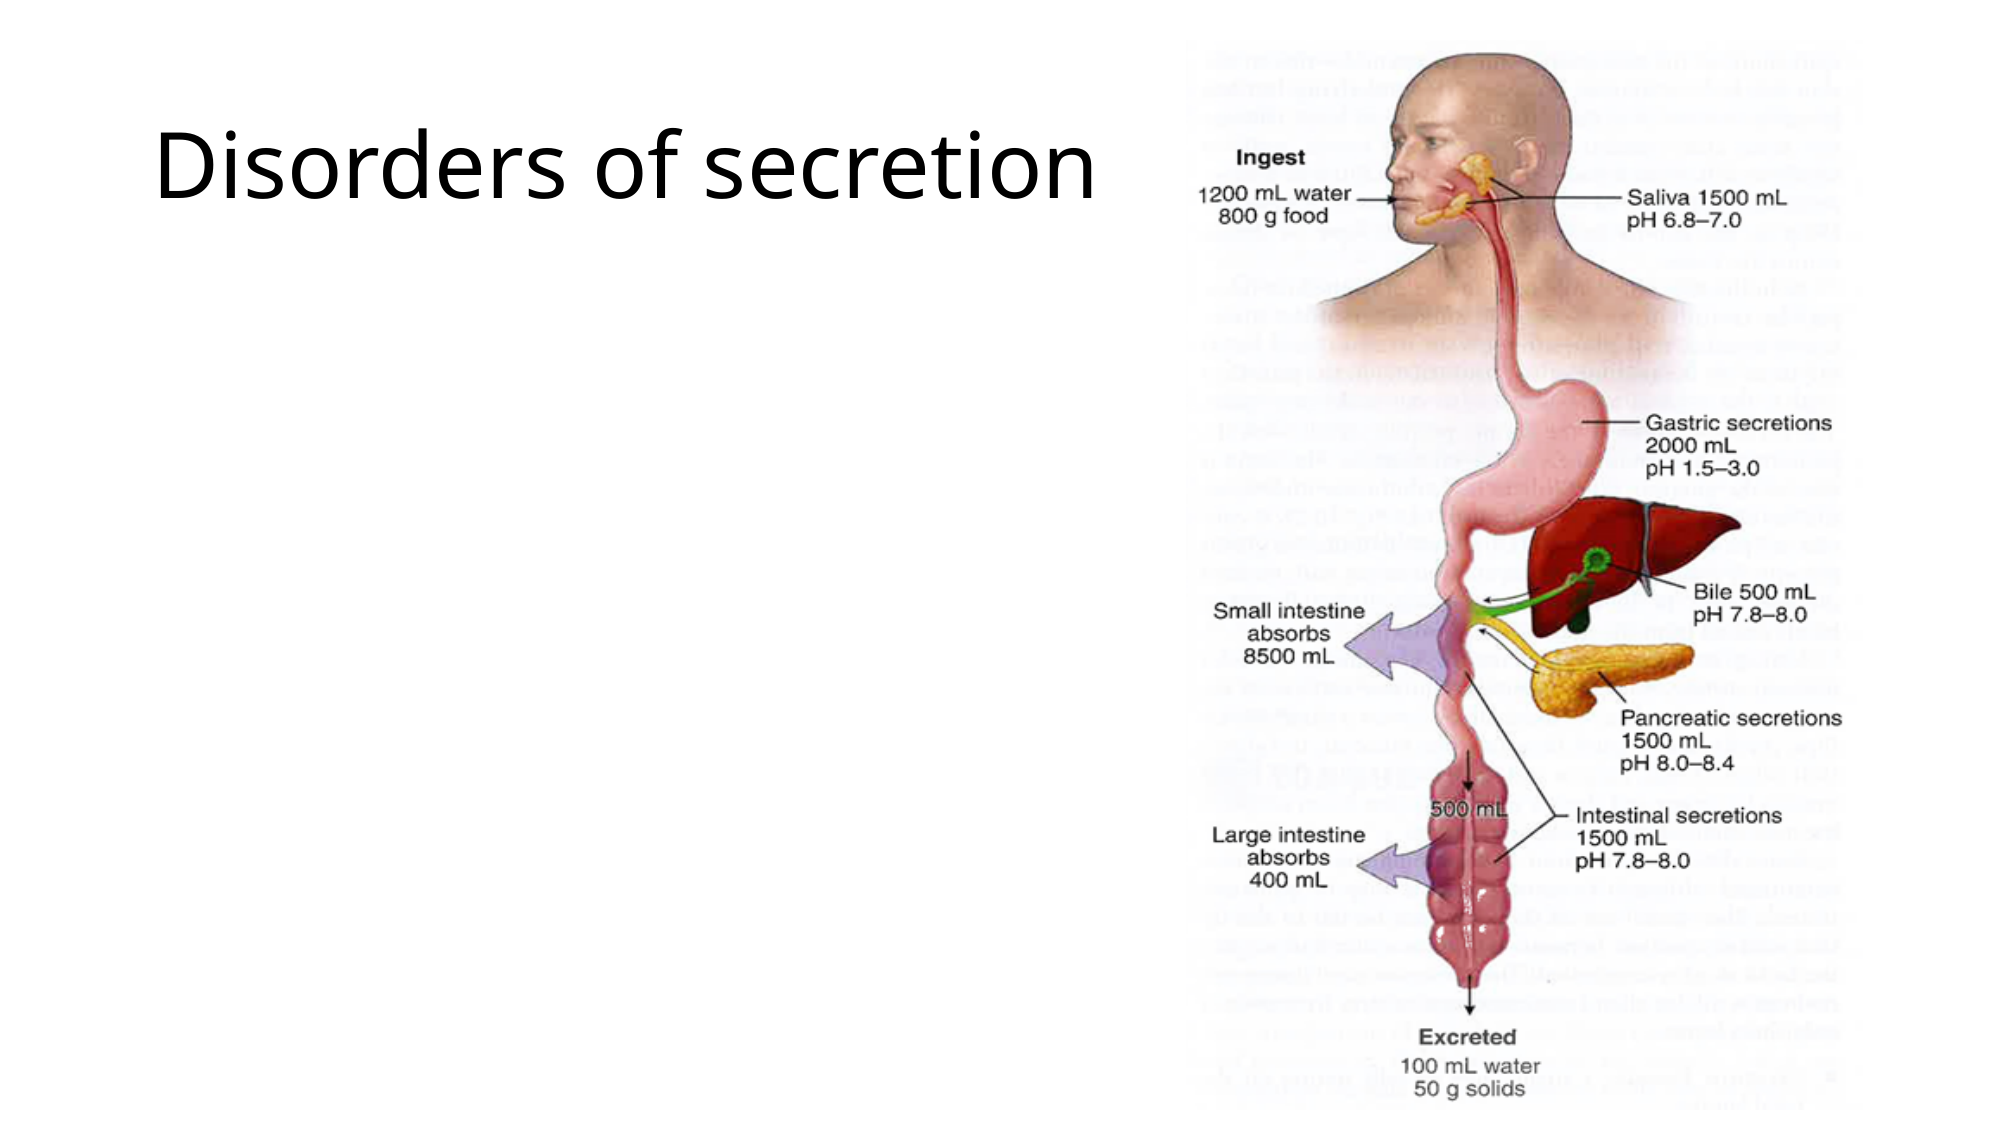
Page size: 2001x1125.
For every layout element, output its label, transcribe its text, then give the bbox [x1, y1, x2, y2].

title Disorders of secretion [137, 59, 1186, 278]
picture [1186, 40, 1863, 1110]
